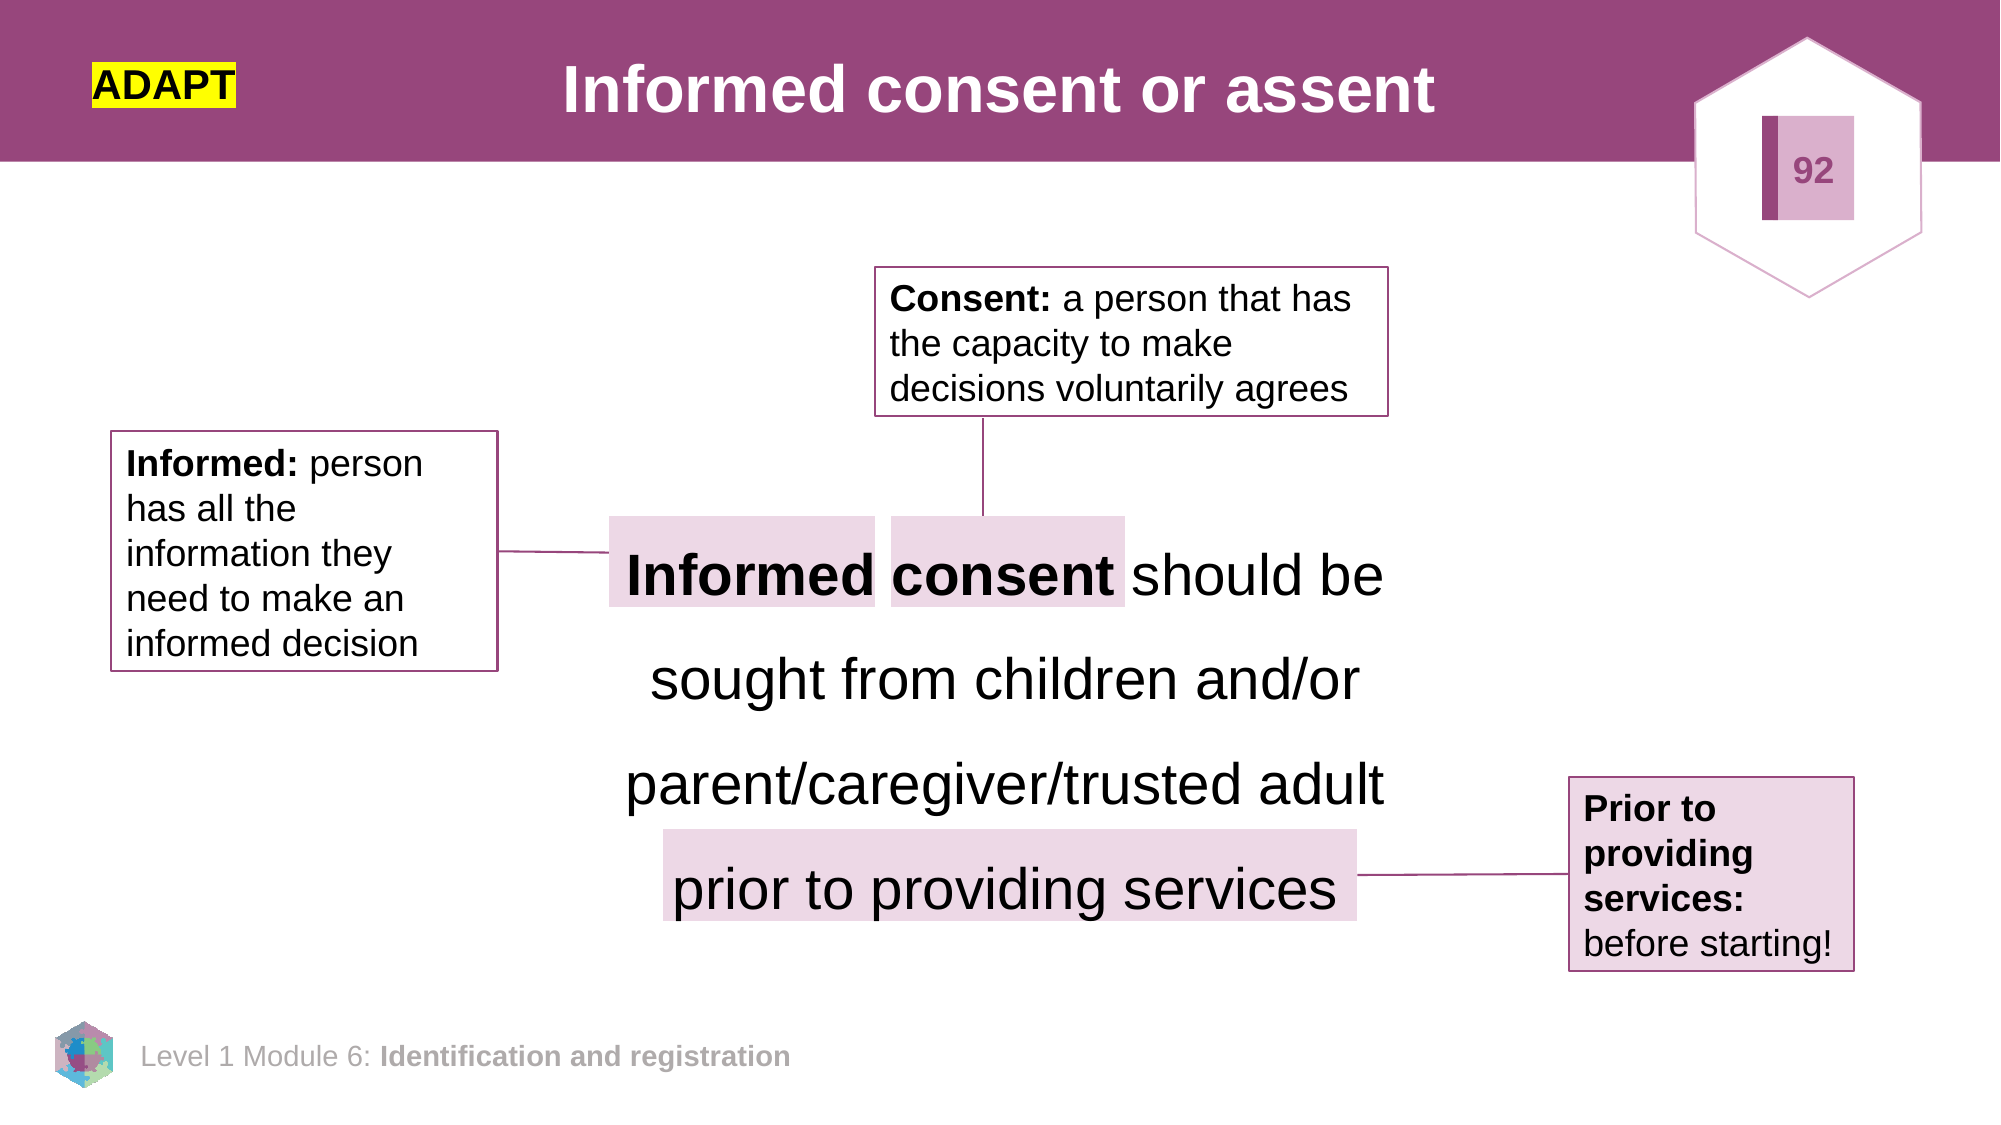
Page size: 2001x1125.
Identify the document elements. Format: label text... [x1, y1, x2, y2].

title Informed consent or assent [137, 19, 1863, 163]
text_box Consent: a person that has the capacity to make decisions voluntarily agrees [874, 266, 1388, 417]
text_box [1677, 55, 1939, 280]
text_box Informed: person has all the information they need to make an informed decision [111, 431, 498, 672]
text_box Prior to providing services: before starting! [1568, 776, 1855, 972]
text_box ADAPT [76, 50, 407, 116]
text_box Informed consent should be sought from children and/or parent/caregiver/trusted adult prior to providing services [608, 494, 1404, 929]
picture [55, 1021, 113, 1088]
